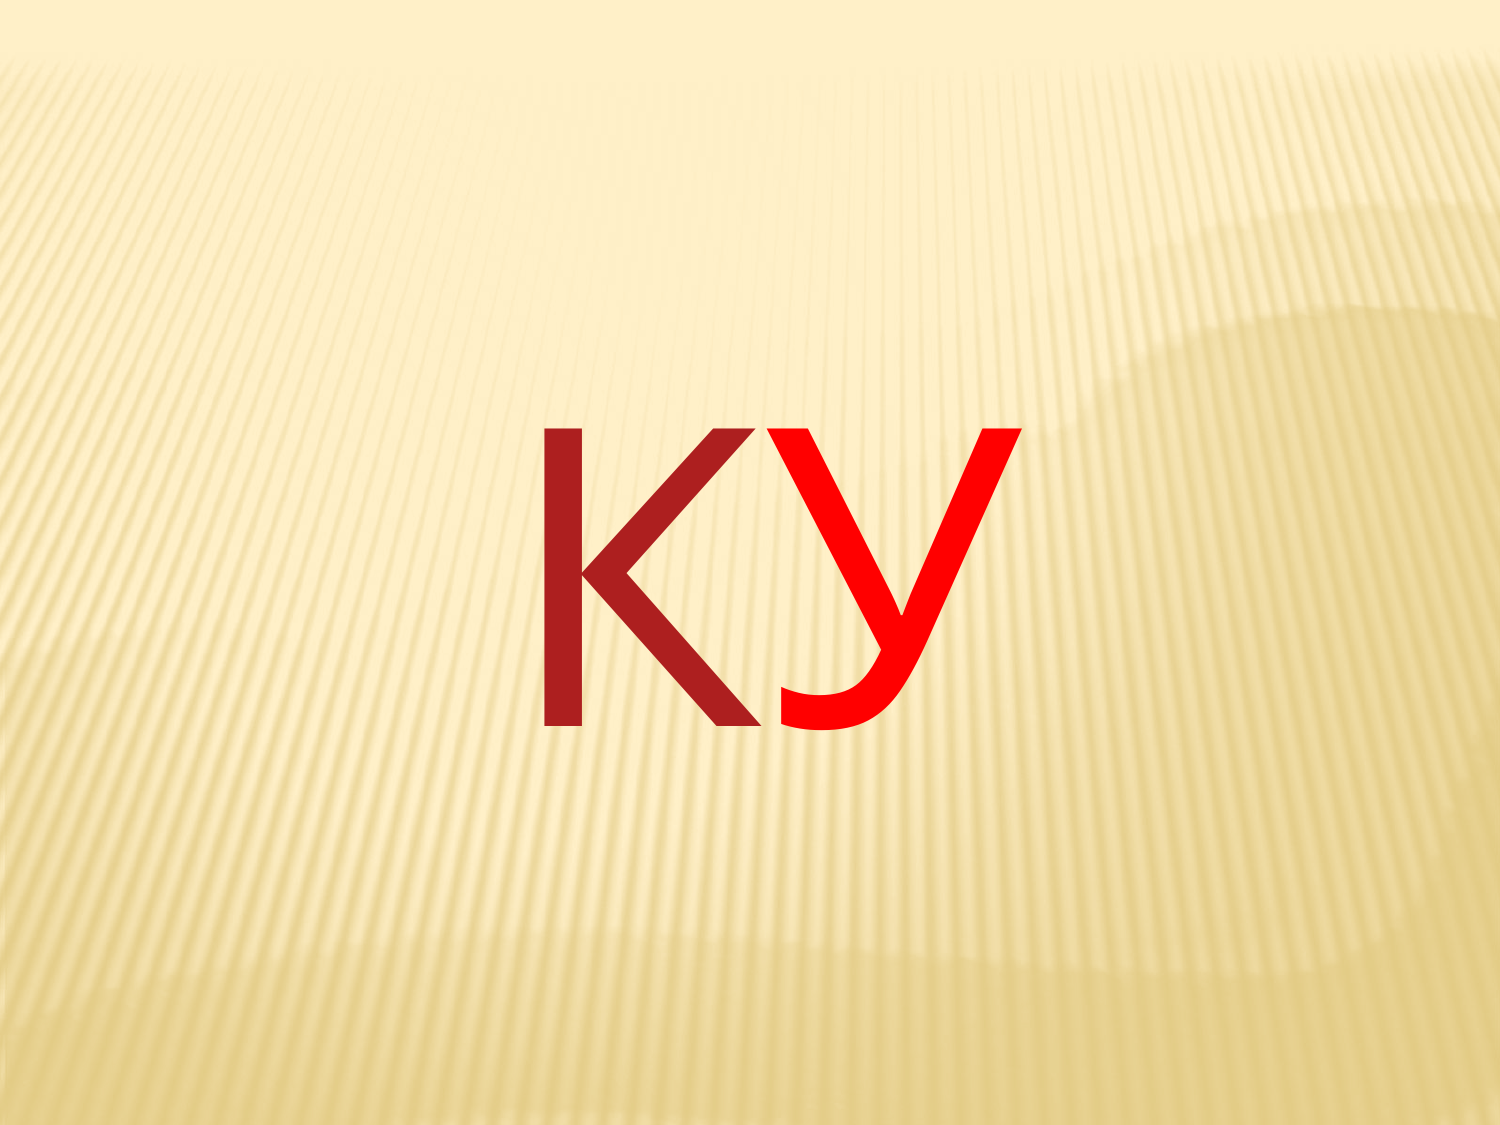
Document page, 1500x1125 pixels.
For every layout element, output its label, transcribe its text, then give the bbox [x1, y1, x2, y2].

text_box КУ [490, 302, 1152, 818]
